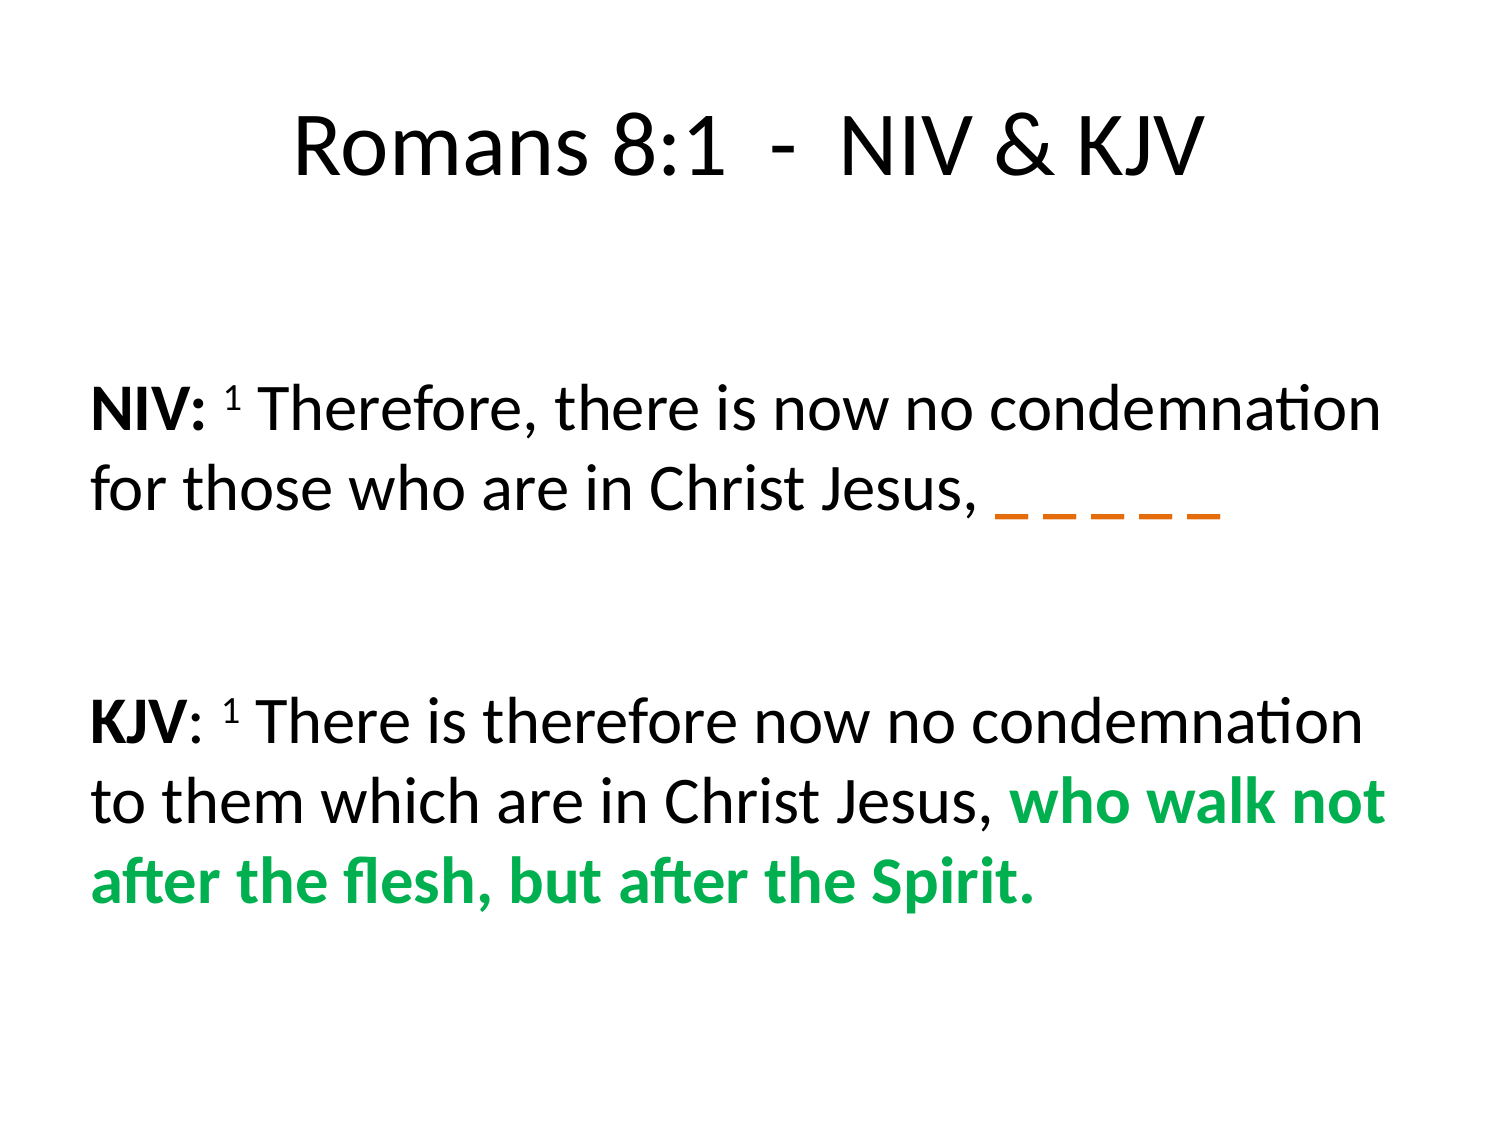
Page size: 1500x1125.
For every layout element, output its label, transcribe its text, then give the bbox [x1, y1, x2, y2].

list NIV: 1 Therefore, there is now no condemnation for those who are in Christ Jesus, _ _ _ _ _ KJV: 1 There is therefore now no condemnation to them which are in Christ Jesus, who walk not after the flesh, but after the Spirit. [75, 262, 1425, 1005]
title Romans 8:1 - NIV & KJV [75, 45, 1425, 233]
